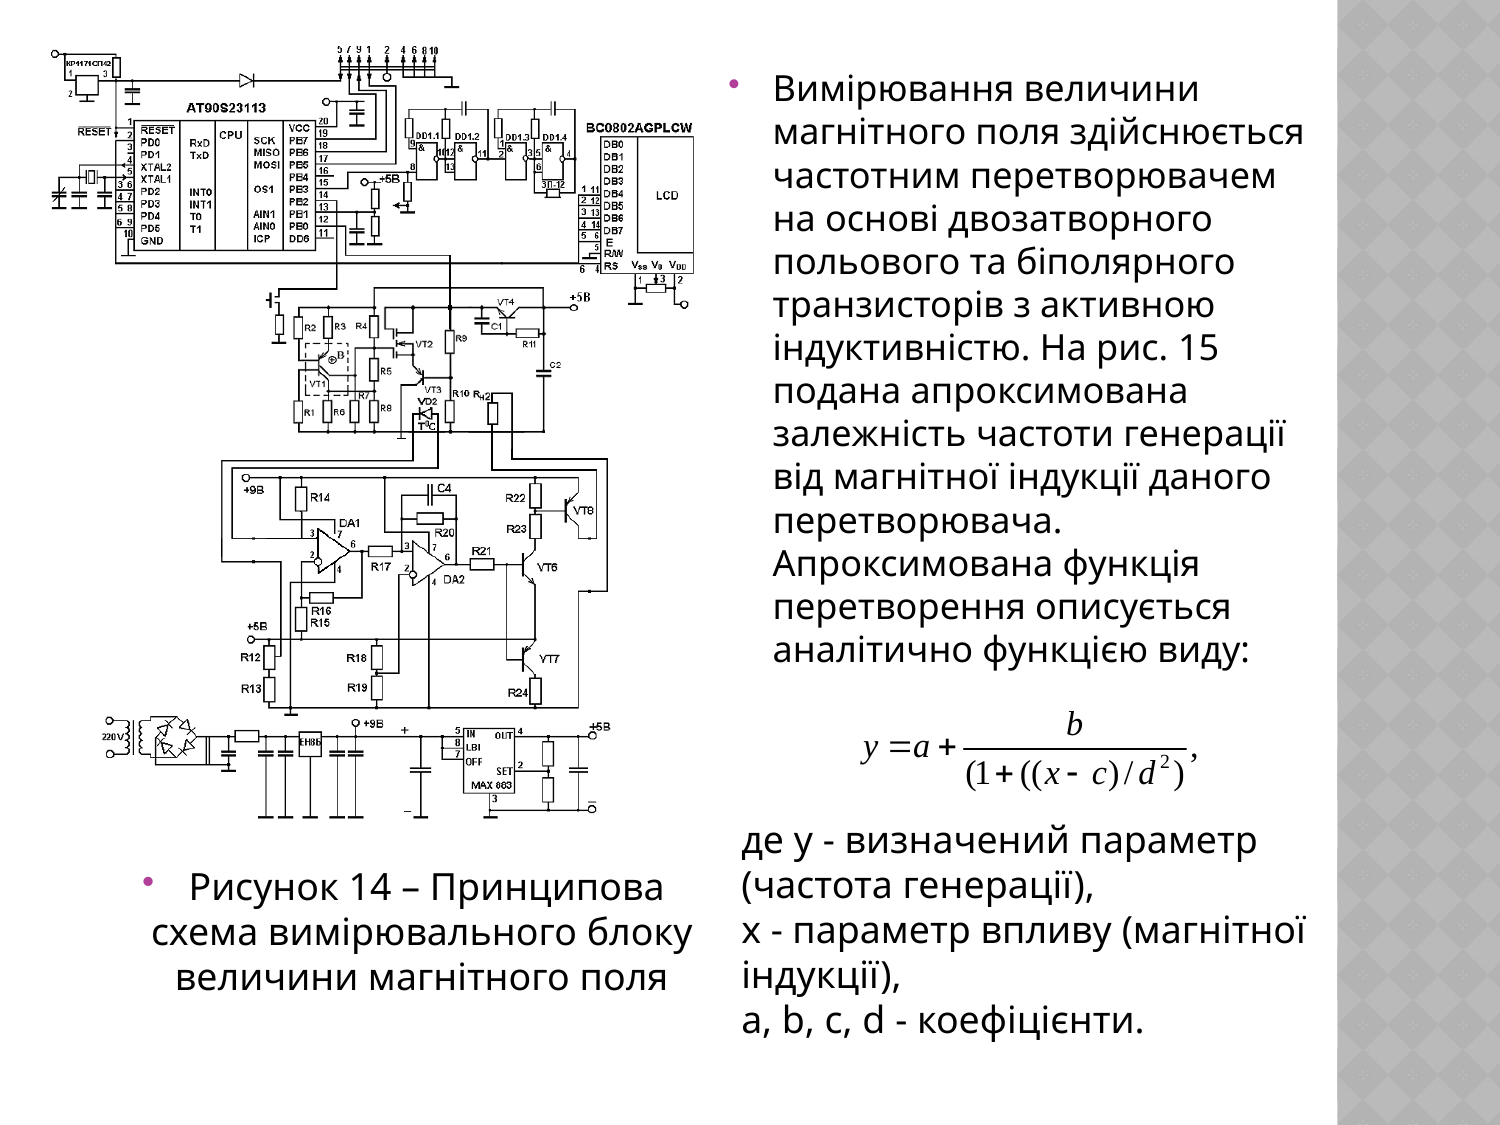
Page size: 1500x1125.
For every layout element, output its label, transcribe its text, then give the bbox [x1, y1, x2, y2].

list Рисунок 14 – Принципова схема вимірювального блоку величини магнітного поля [70, 855, 726, 1079]
text_box де y - визначений параметр (частота генерації), x - параметр впливу (магнітної індукції), a, b, c, d - коефіцієнти. [726, 808, 1336, 1102]
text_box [855, 702, 1204, 798]
picture [34, 46, 695, 821]
text_box Вимірювання величини магнітного поля здійснюється частотним перетворювачем на основі двозатворного польового та біполярного транзисторів з активною індуктивністю. На рис. 15 подана апроксимована залежність частоти генерації від магнітної індукції даного перетворювача. Апроксимована функція перетворення описується аналітично функцією виду: [714, 58, 1322, 715]
